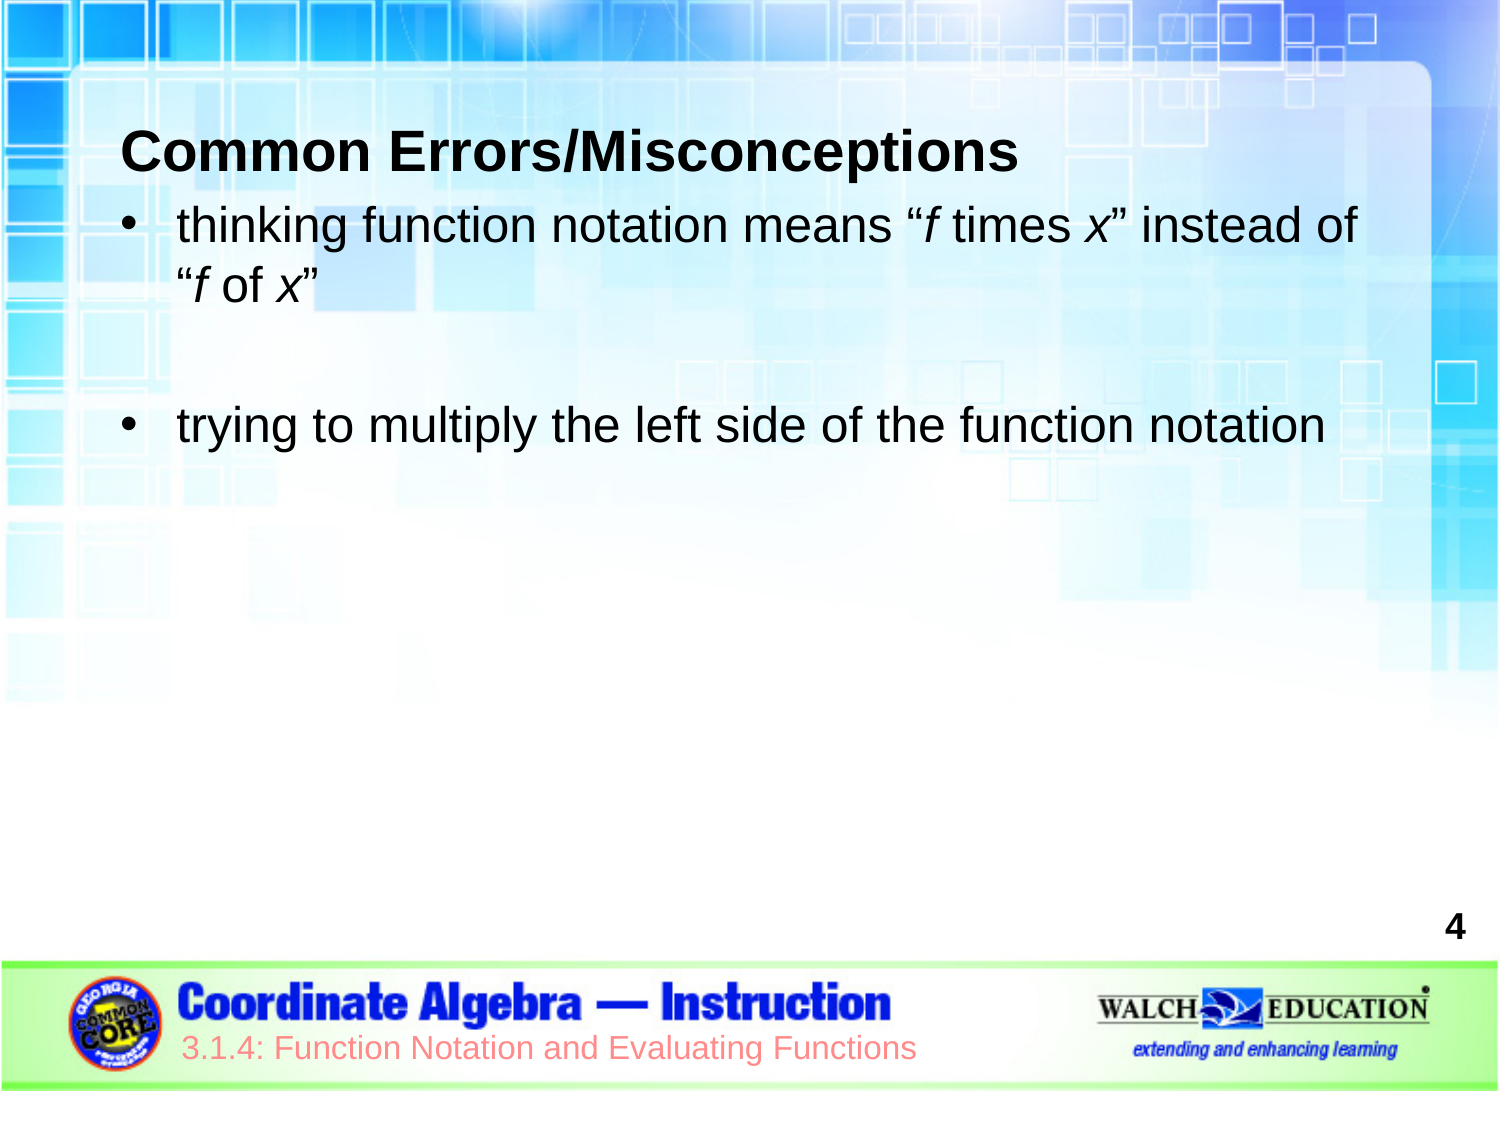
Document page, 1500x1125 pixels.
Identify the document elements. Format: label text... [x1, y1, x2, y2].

slide_number 4 [1361, 901, 1481, 949]
picture [1, 0, 1500, 1091]
footer 3.1.4: Function Notation and Evaluating Functions [166, 1024, 1080, 1069]
subtitle Common Errors/Misconceptions thinking function notation means “f times x” instead of “f of x” trying to multiply the left side of the function notation [105, 105, 1394, 925]
